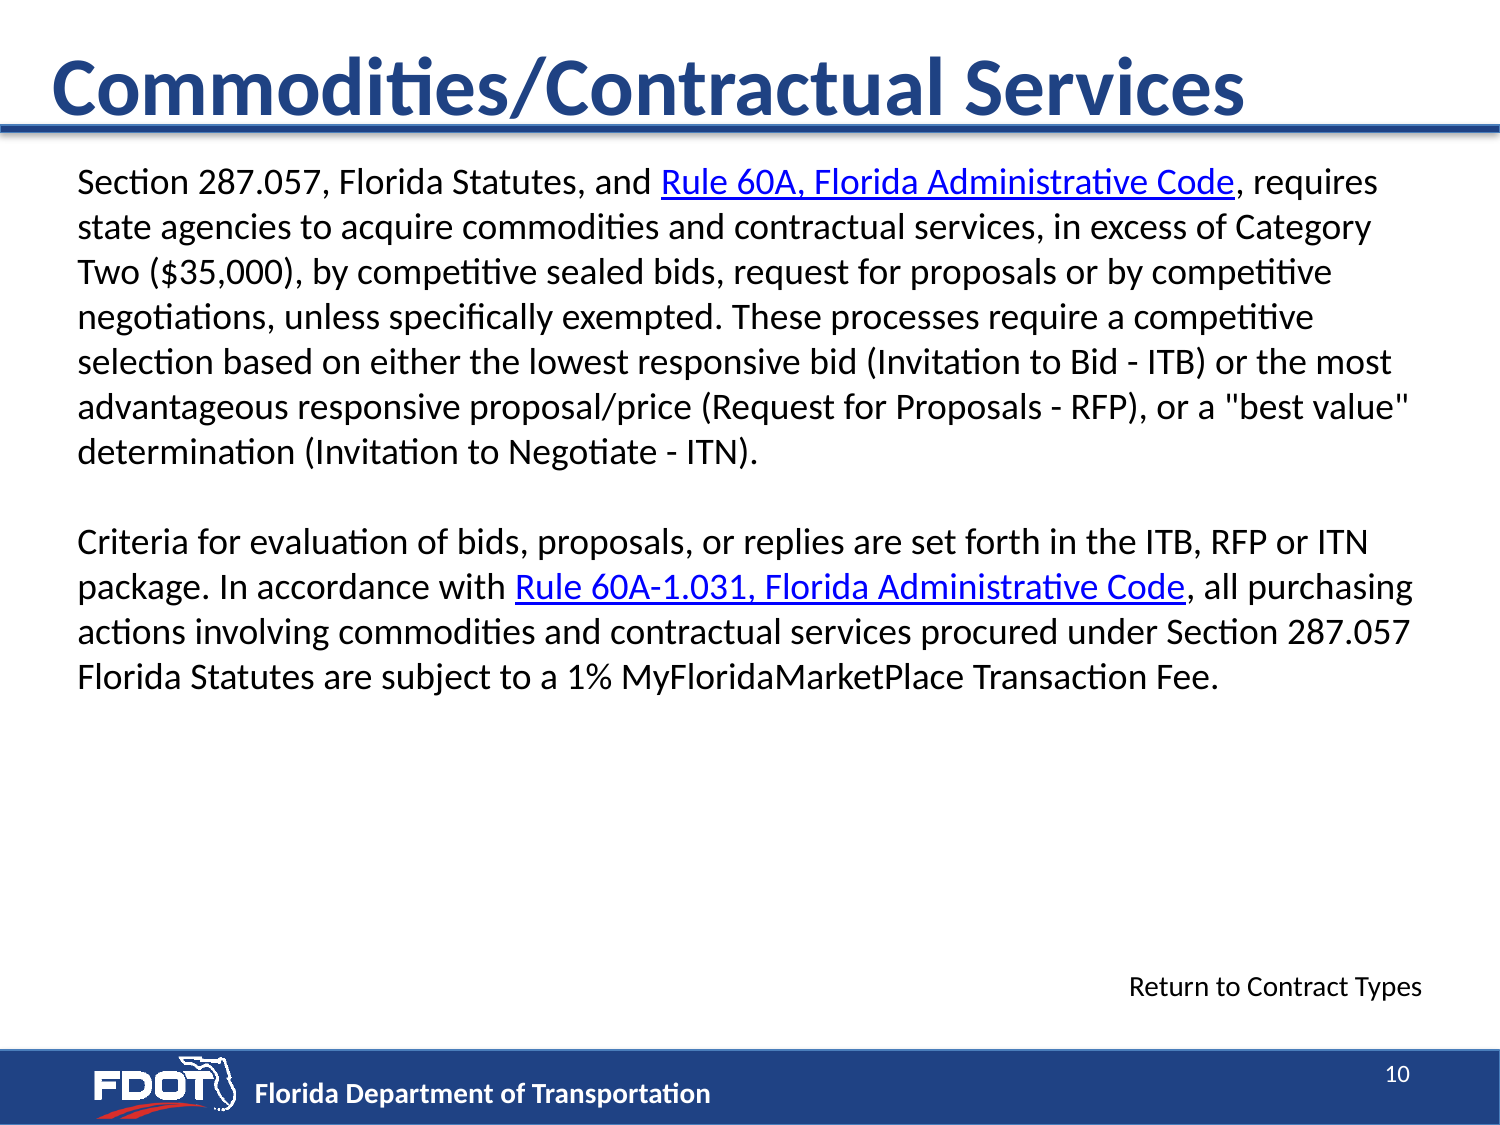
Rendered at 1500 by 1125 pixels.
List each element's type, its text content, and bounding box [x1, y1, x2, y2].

slide_number 10 [1074, 1042, 1425, 1103]
text_box [0, 1049, 1074, 1125]
text_box Florida Department of Transportation [246, 1067, 1438, 1117]
text_box [244, 1049, 1500, 1125]
text_box [0, 124, 1500, 133]
text_box Commodities/Contractual Services [37, 24, 1400, 123]
picture [89, 1053, 241, 1122]
text_box Section 287.057, Florida Statutes, and Rule 60A, Florida Administrative Code, requires state agencies to acquire commodities and contractual services, in excess of Category Two ($35,000), by competitive sealed bids, request for proposals or by competitive negotiations, unless specifically exempted. These processes require a competitive selection based on either the lowest responsive bid (Invitation to Bid - ITB) or the most advantageous responsive proposal/price (Request for Proposals - RFP), or a "best value" determination (Invitation to Negotiate - ITN). Criteria for evaluation of bids, proposals, or replies are set forth in the ITB, RFP or ITN package. In accordance with Rule 60A-1.031, Florida Administrative Code, all purchasing actions involving commodities and contractual services procured under Section 287.057 Florida Statutes are subject to a 1% MyFloridaMarketPlace Transaction Fee. Return to Contract Types [62, 149, 1438, 1045]
